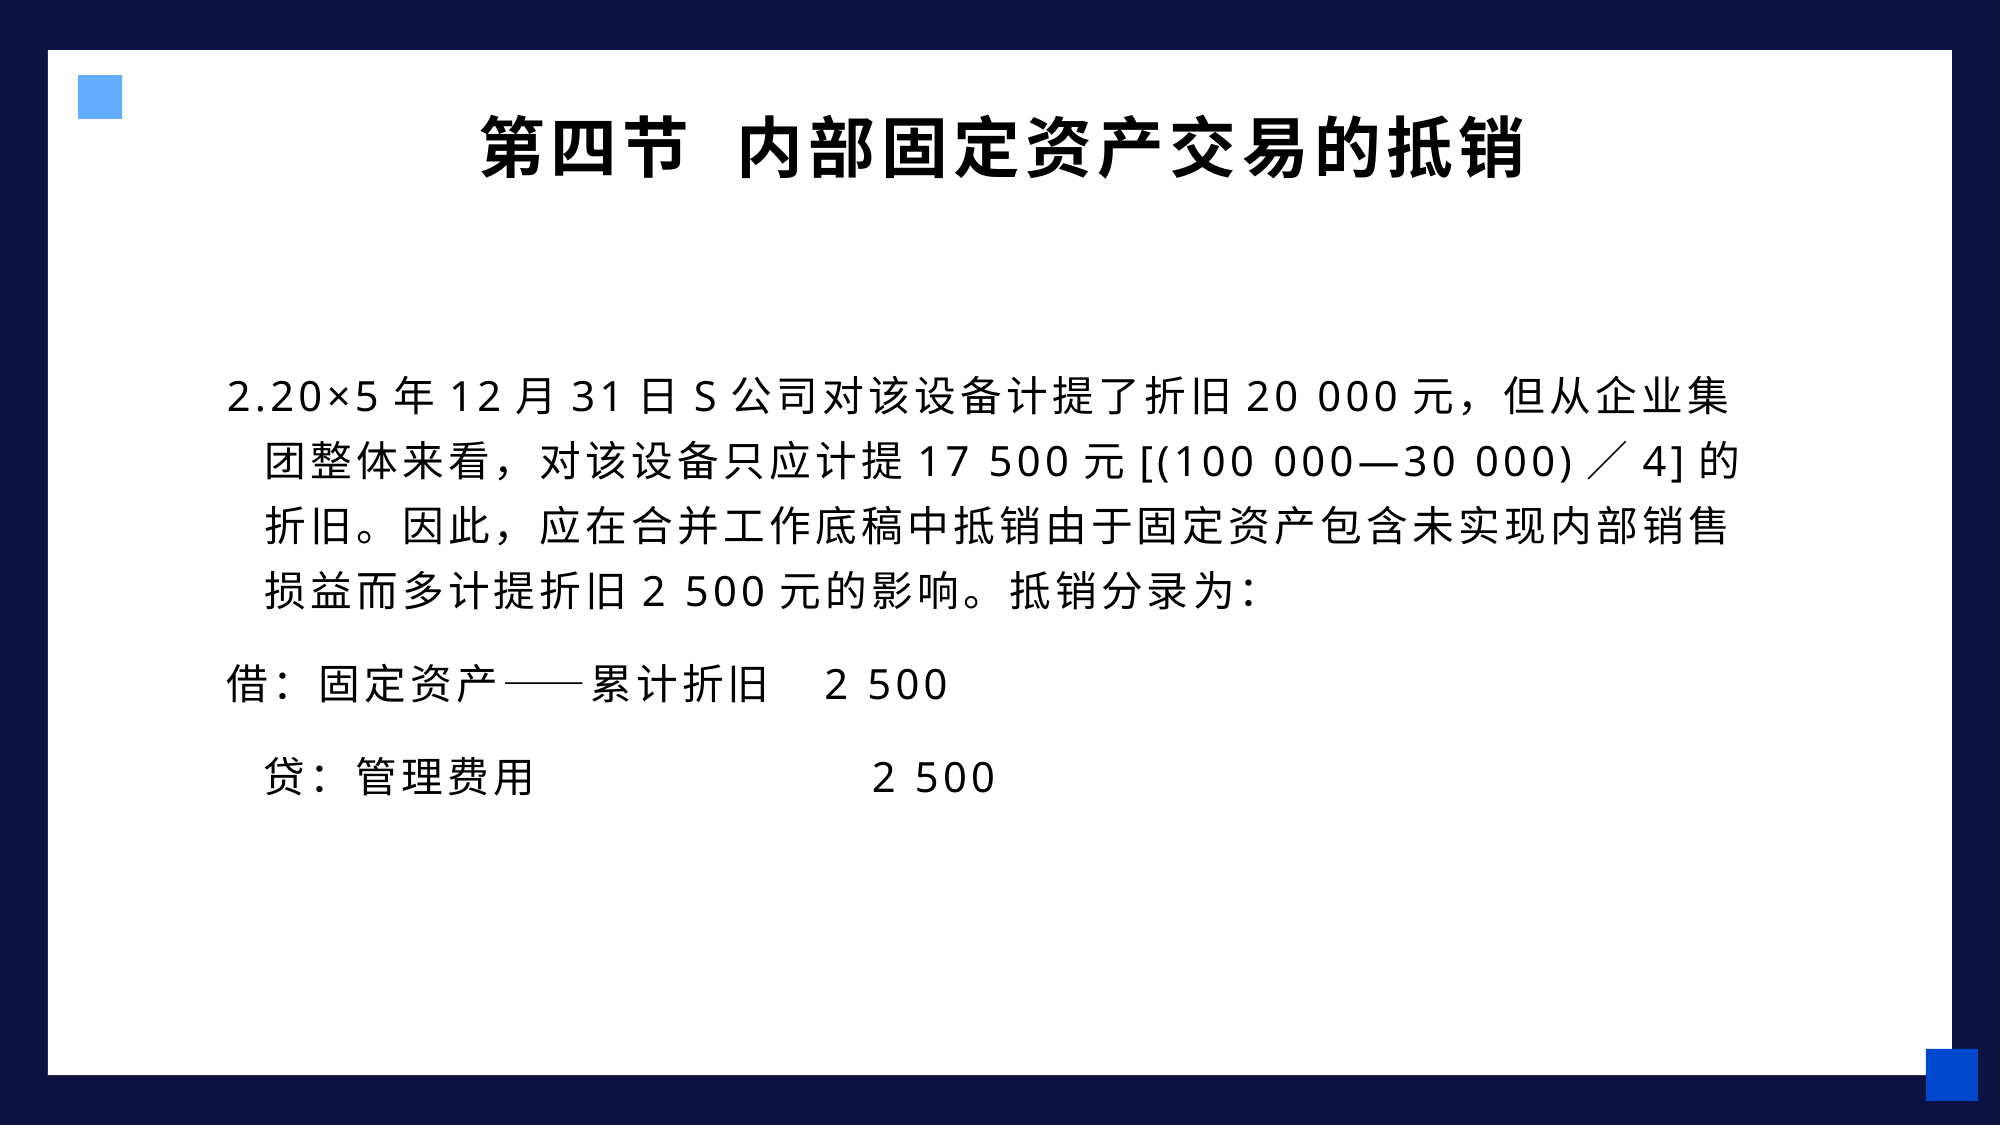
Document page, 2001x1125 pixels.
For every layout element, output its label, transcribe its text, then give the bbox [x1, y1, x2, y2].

text_box 第四节 内部固定资产交易的抵销 [376, 75, 1625, 200]
list 2.20×5年12月31日S公司对该设备计提了折旧20 000元，但从企业集团整体来看，对该设备只应计提17 500元[(100 000—30 000)／4]的折旧。因此，应在合并工作底稿中抵销由于固定资产包含未实现内部销售损益而多计提折旧2 500元的影响。抵销分录为： 借：固定资产——累计折旧 2 500 贷：管理费用 2 500 [210, 354, 1790, 921]
